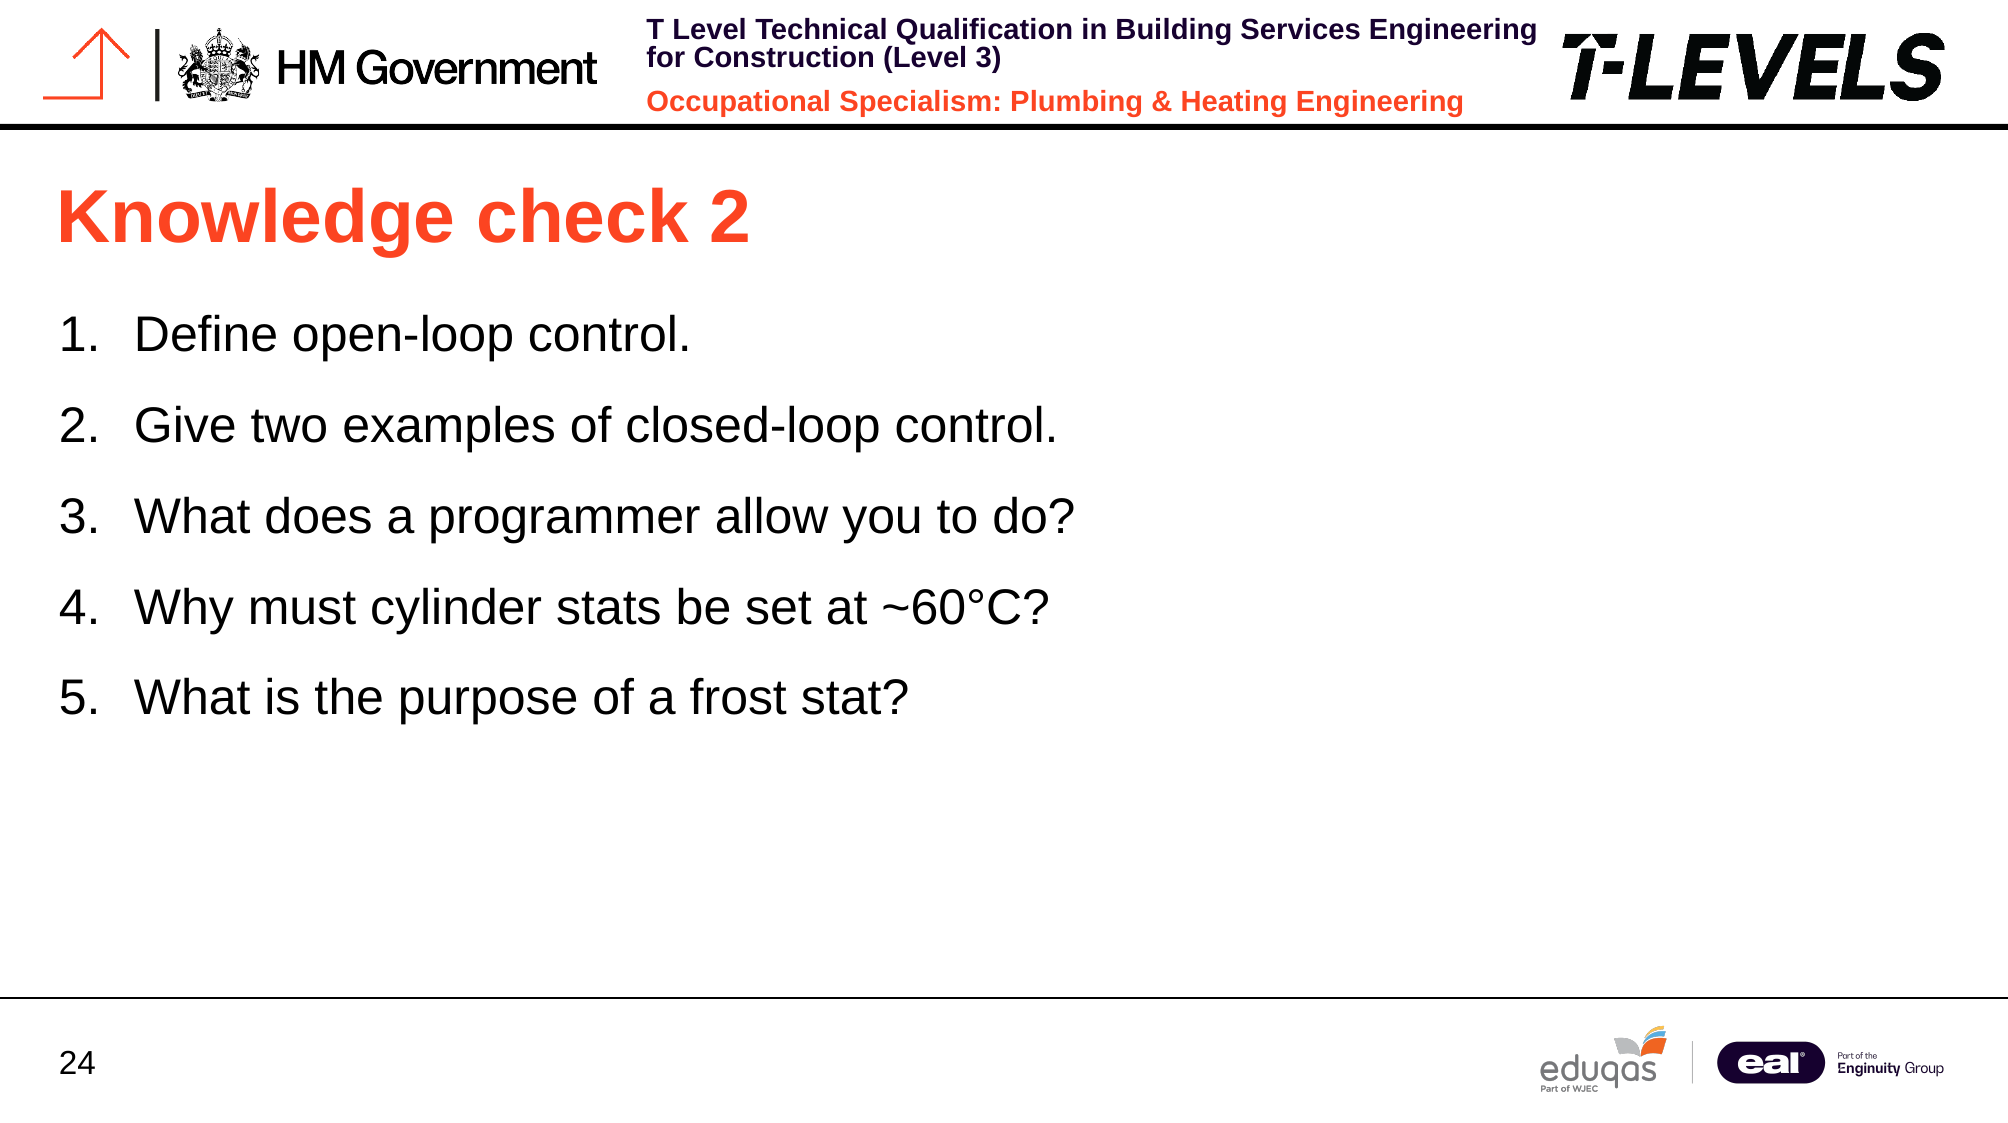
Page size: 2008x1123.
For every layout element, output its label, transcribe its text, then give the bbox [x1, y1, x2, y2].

picture [1535, 1021, 1949, 1097]
picture [155, 28, 597, 102]
list Define open-loop control. Give two examples of closed-loop control. What does a programmer allow you to do? Why must cylinder stats be set at ~60°C? What is the purpose of a frost stat? [59, 295, 1595, 956]
picture [1543, 25, 1964, 108]
picture [38, 27, 136, 100]
title Knowledge check 2 [41, 111, 1949, 314]
